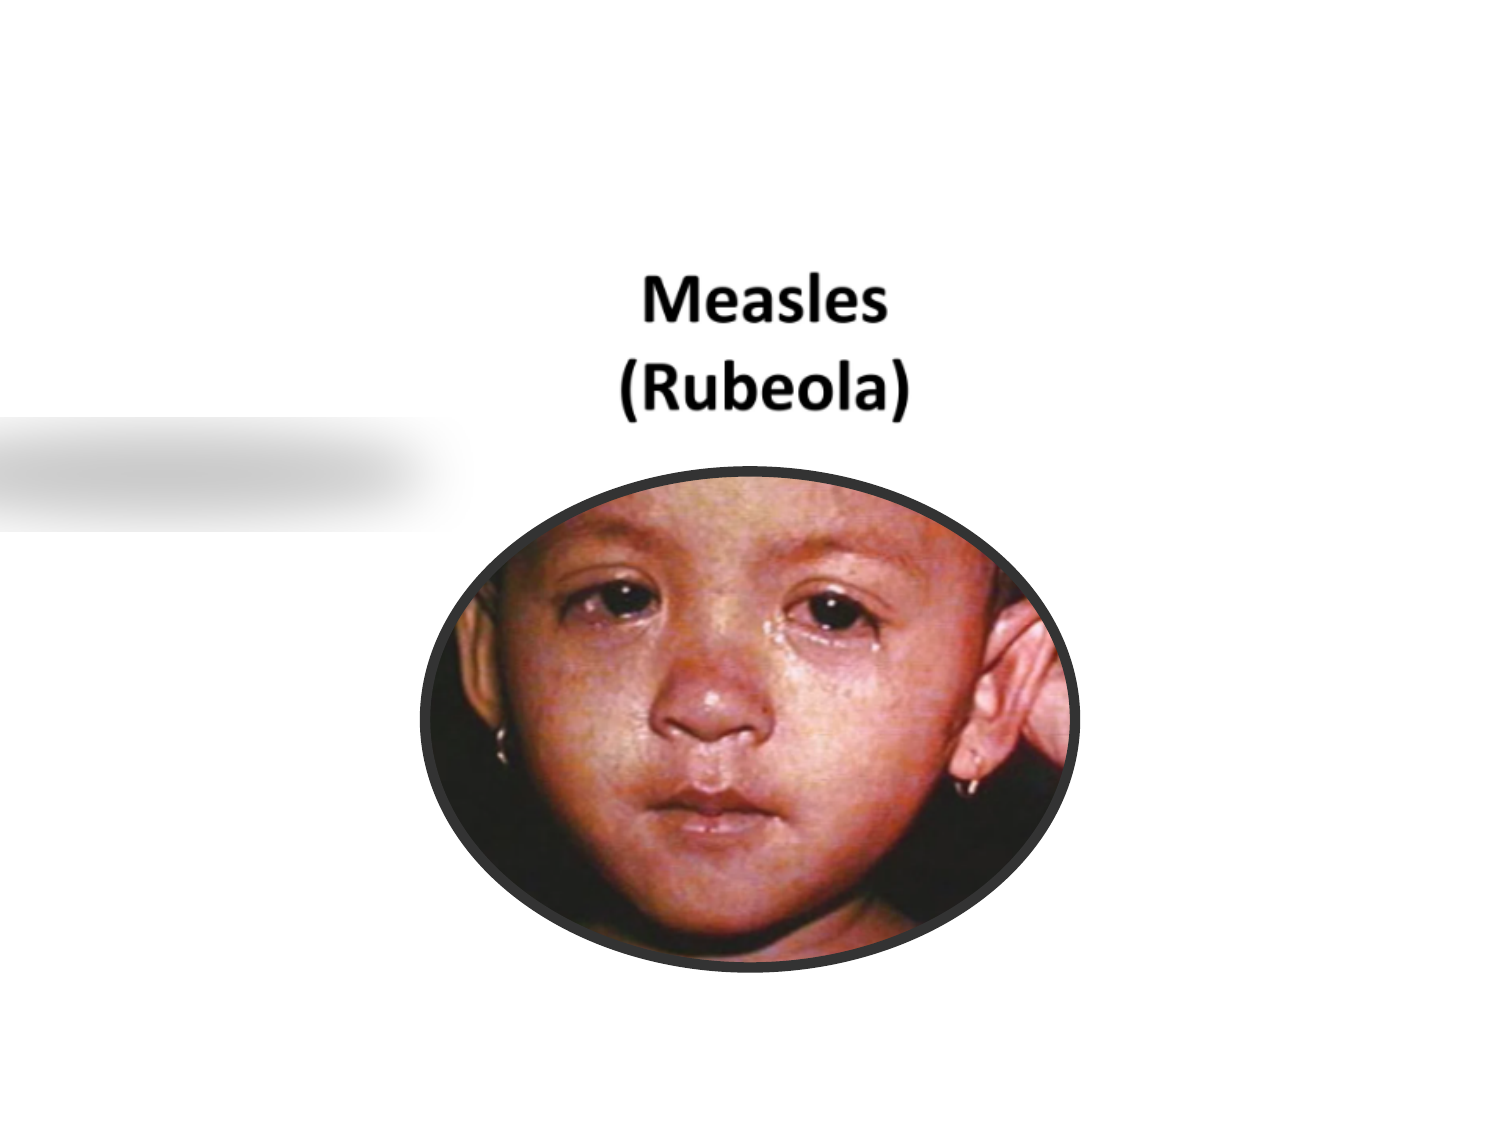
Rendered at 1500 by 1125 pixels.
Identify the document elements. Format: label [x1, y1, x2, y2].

picture [562, 237, 960, 468]
picture [424, 471, 1076, 968]
